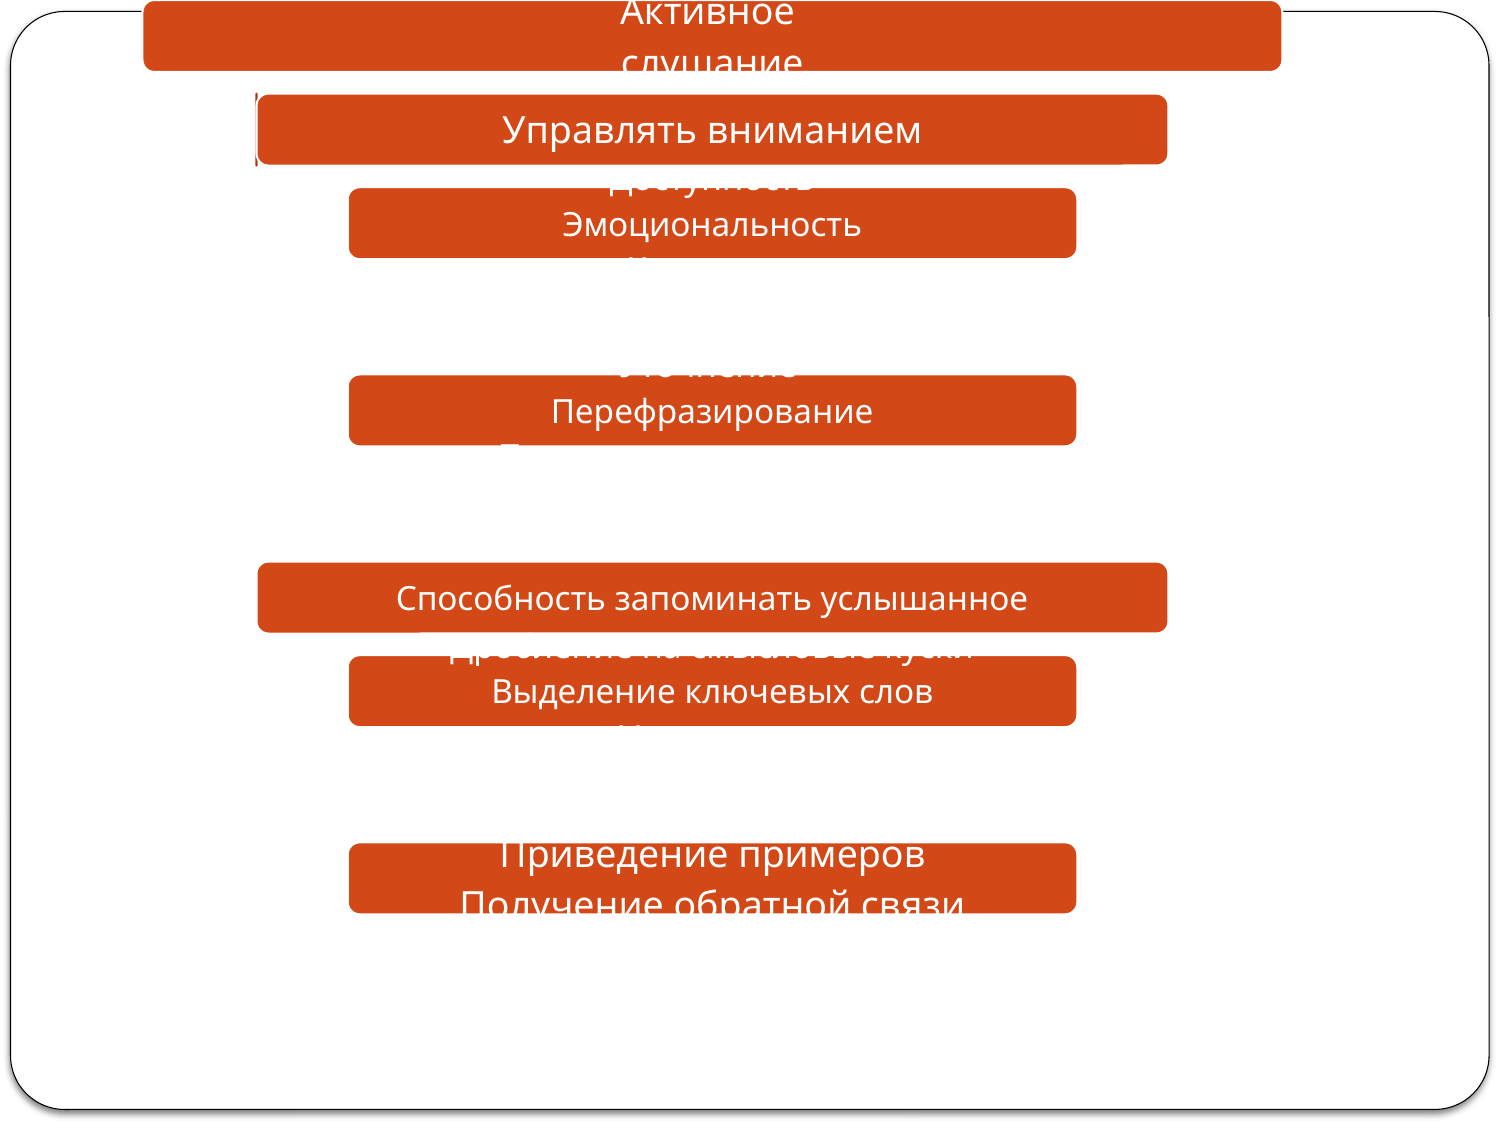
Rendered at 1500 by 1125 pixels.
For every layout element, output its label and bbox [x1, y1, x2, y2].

list [0, 0, 1426, 1102]
